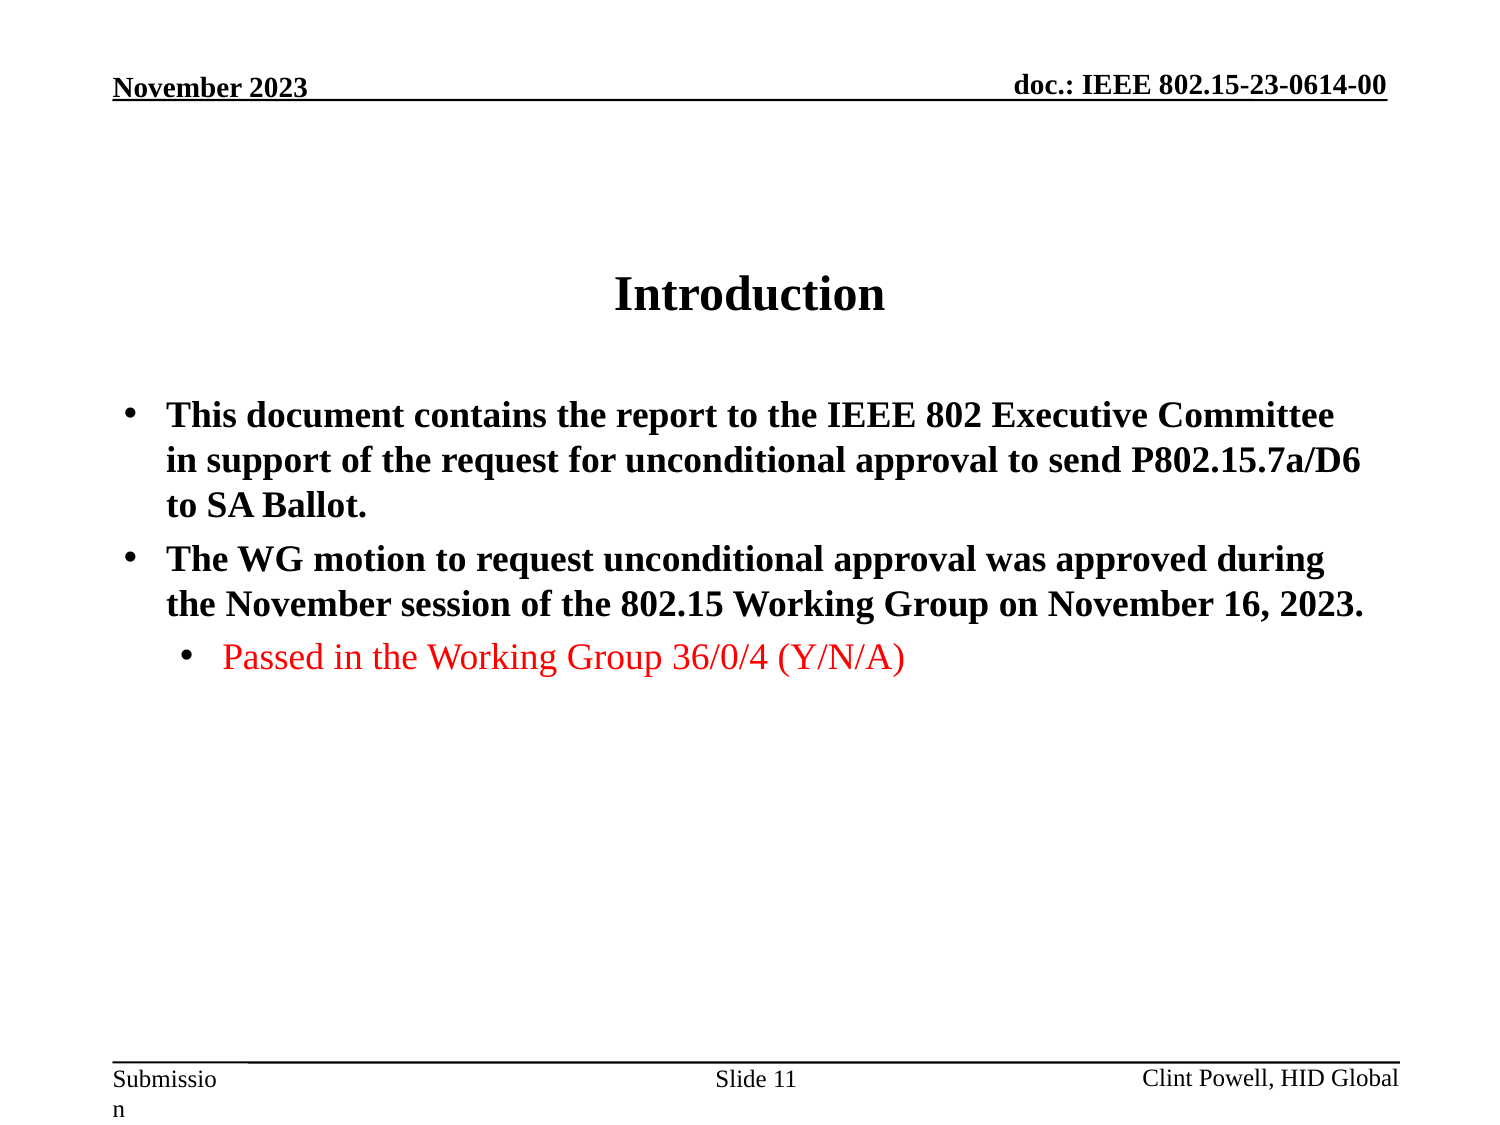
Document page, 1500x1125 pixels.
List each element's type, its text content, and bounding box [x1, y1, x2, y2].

text_box This document contains the report to the IEEE 802 Executive Committee in support of the request for unconditional approval to send P802.15.7a/D6 to SA Ballot. The WG motion to request unconditional approval was approved during the November session of the 802.15 Working Group on November 16, 2023. Passed in the Working Group 36/0/4 (Y/N/A) [112, 384, 1387, 891]
text_box Introduction [112, 224, 1387, 356]
slide_number Slide 11 [712, 1062, 800, 1093]
